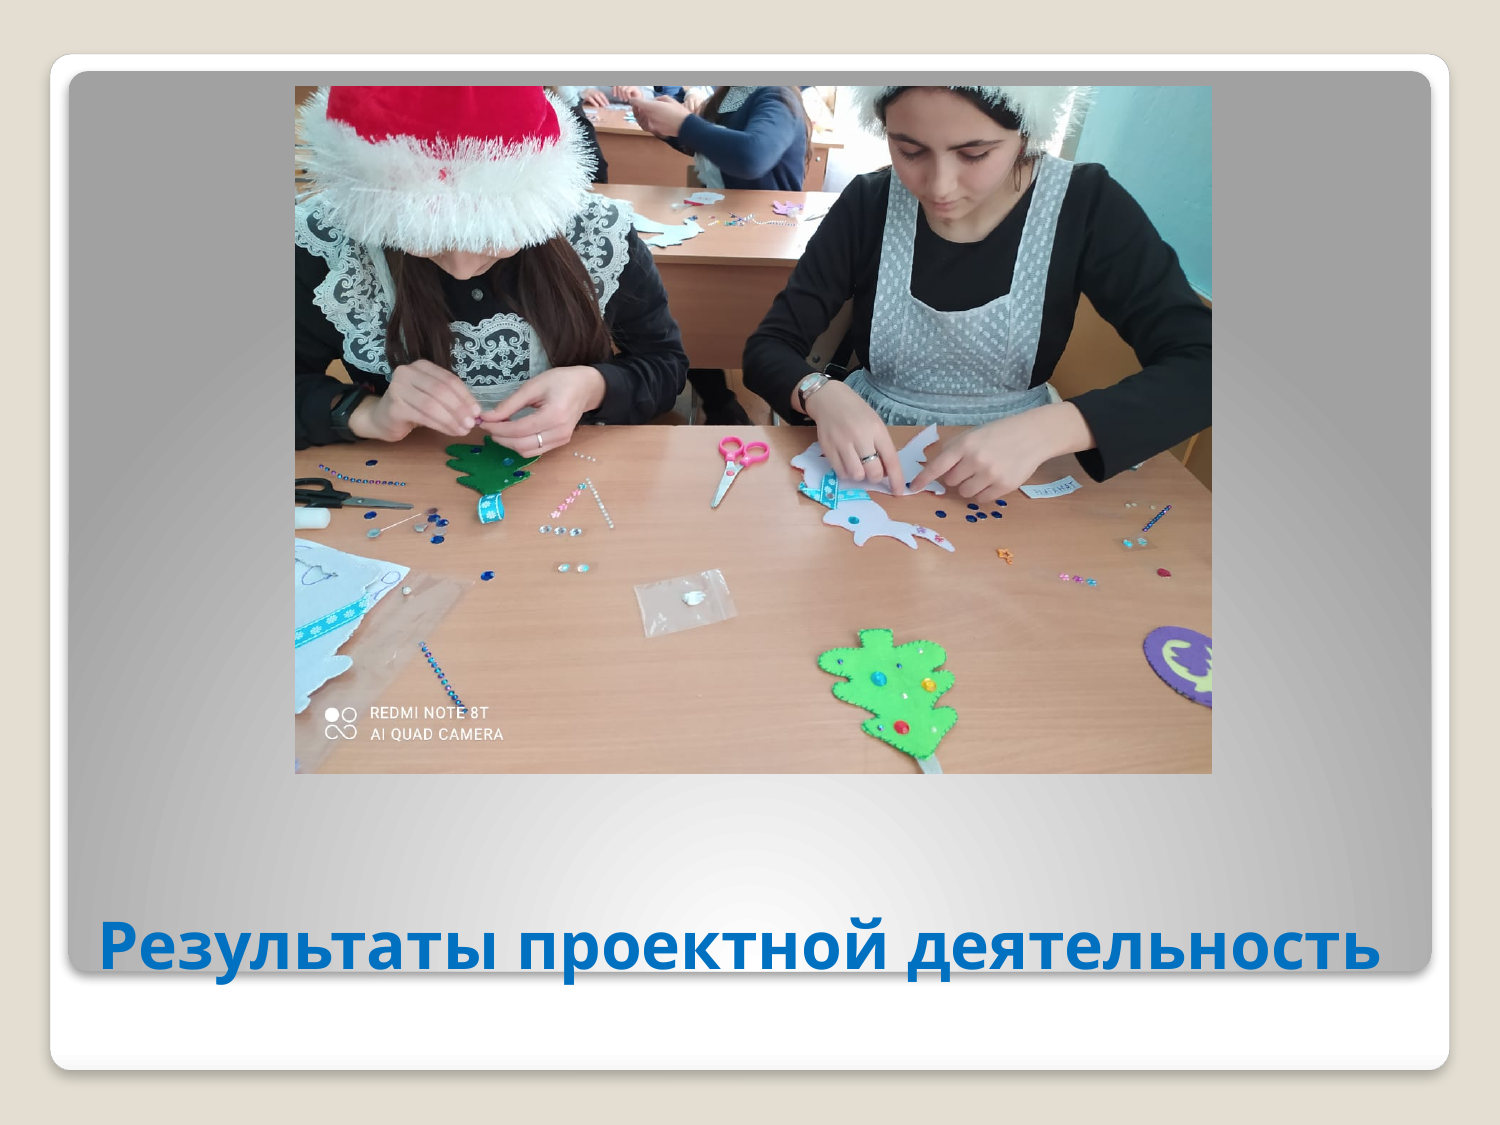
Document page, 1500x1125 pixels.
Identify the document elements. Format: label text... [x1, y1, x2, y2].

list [295, 86, 1212, 775]
title Результаты проектной деятельность [82, 817, 1425, 990]
